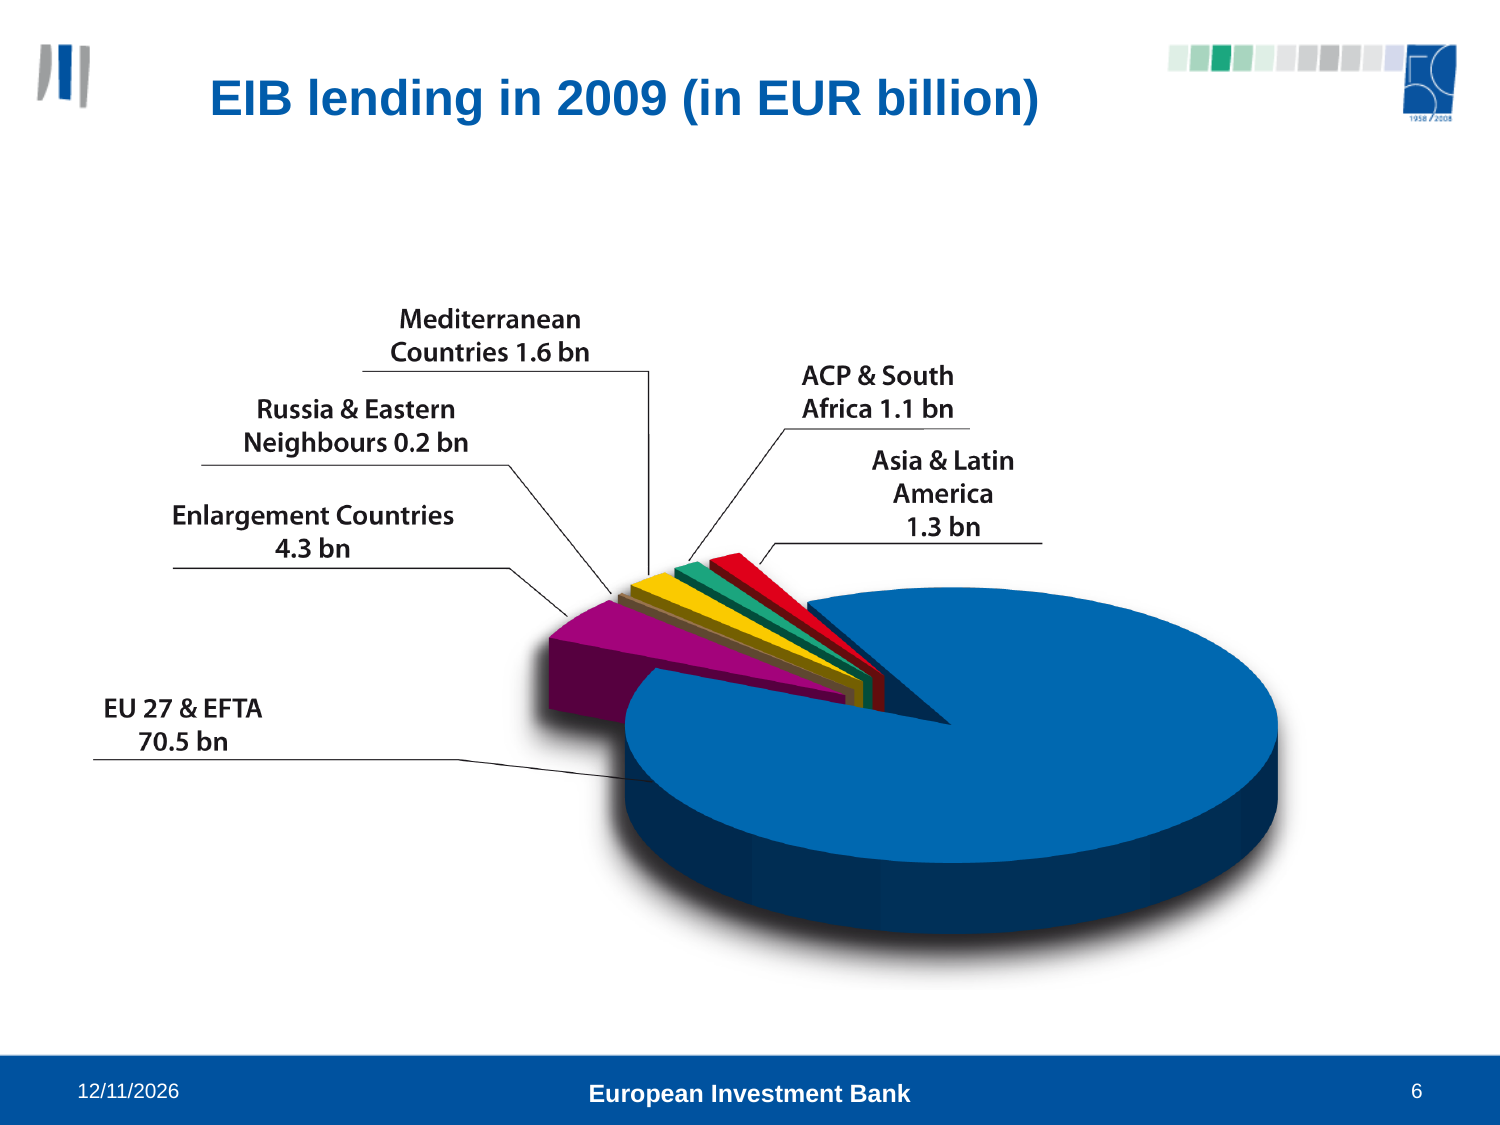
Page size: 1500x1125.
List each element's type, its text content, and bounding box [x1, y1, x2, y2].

text_box EIB lending in 2009 (in EUR billion) [194, 30, 1353, 161]
picture [0, 0, 1500, 1125]
slide_number 6 [1274, 1070, 1438, 1125]
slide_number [62, 1070, 226, 1125]
footer European Investment Bank [229, 1070, 1271, 1125]
